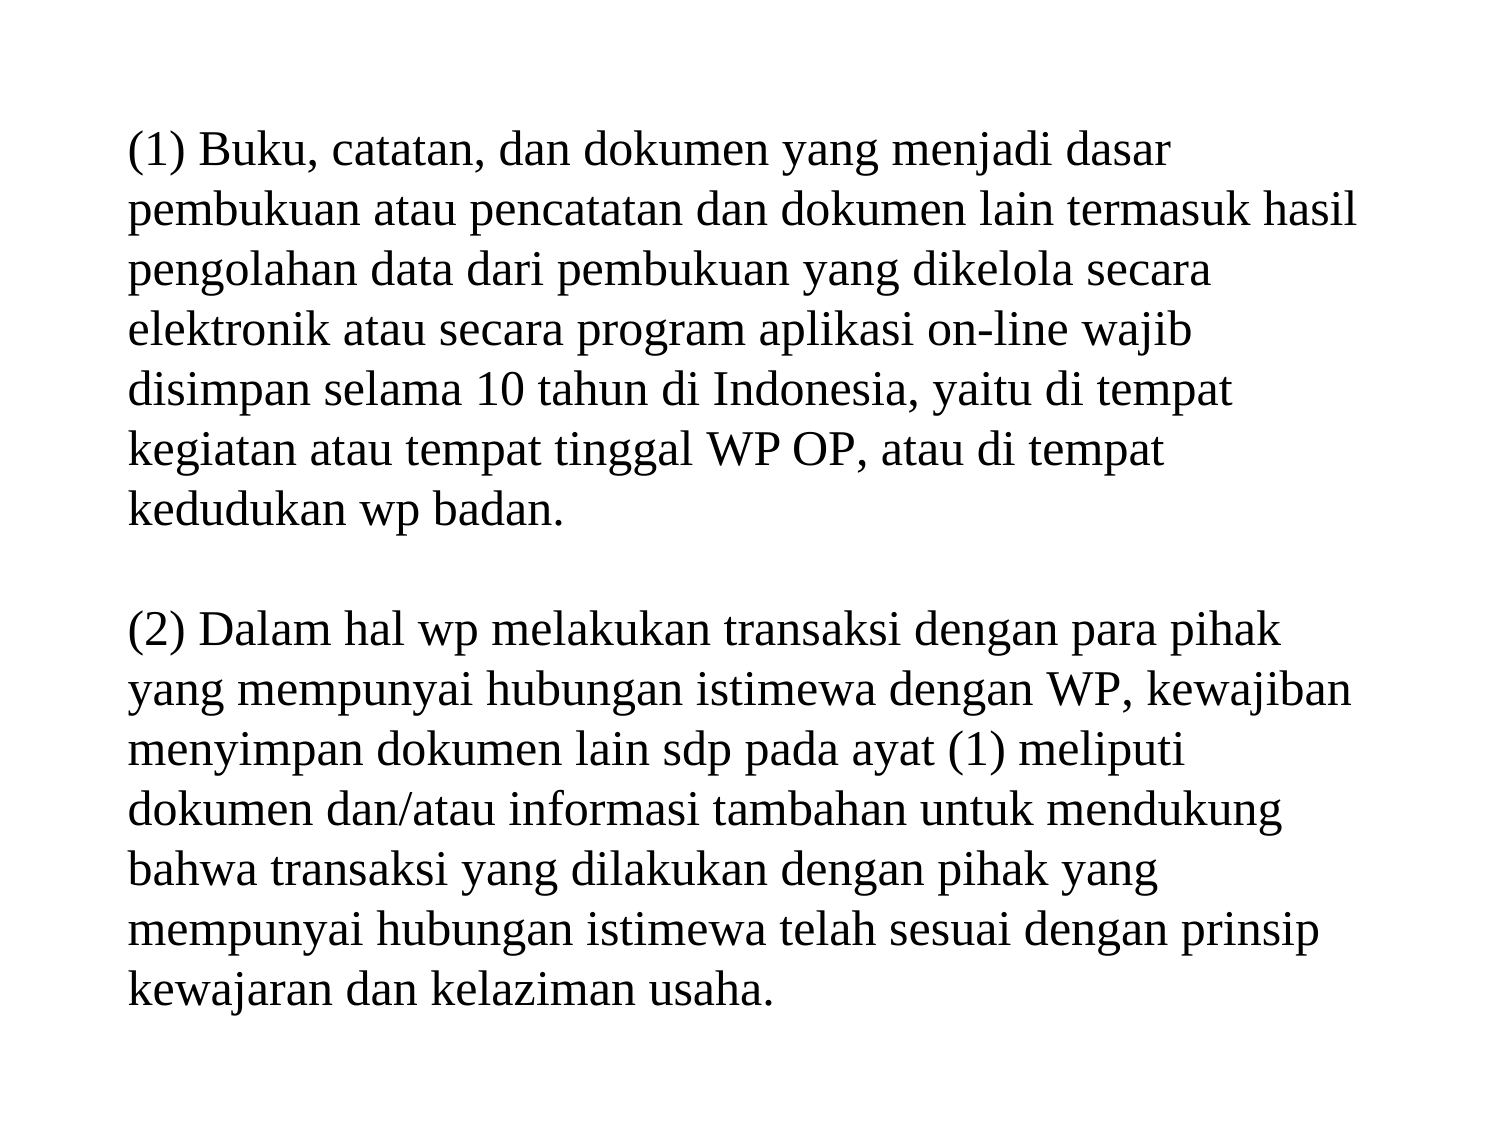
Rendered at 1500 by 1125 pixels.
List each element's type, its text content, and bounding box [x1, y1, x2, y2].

title (1) Buku, catatan, dan dokumen yang menjadi dasar pembukuan atau pencatatan dan dokumen lain termasuk hasil pengolahan data dari pembukuan yang dikelola secara elektronik atau secara program aplikasi on-line wajib disimpan selama 10 tahun di Indonesia, yaitu di tempat kegiatan atau tempat tinggal WP OP, atau di tempat kedudukan wp badan. (2) Dalam hal wp melakukan transaksi dengan para pihak yang mempunyai hubungan istimewa dengan WP, kewajiban menyimpan dokumen lain sdp pada ayat (1) meliputi dokumen dan/atau informasi tambahan untuk mendukung bahwa transaksi yang dilakukan dengan pihak yang mempunyai hubungan istimewa telah sesuai dengan prinsip kewajaran dan kelaziman usaha. [112, 99, 1388, 1032]
